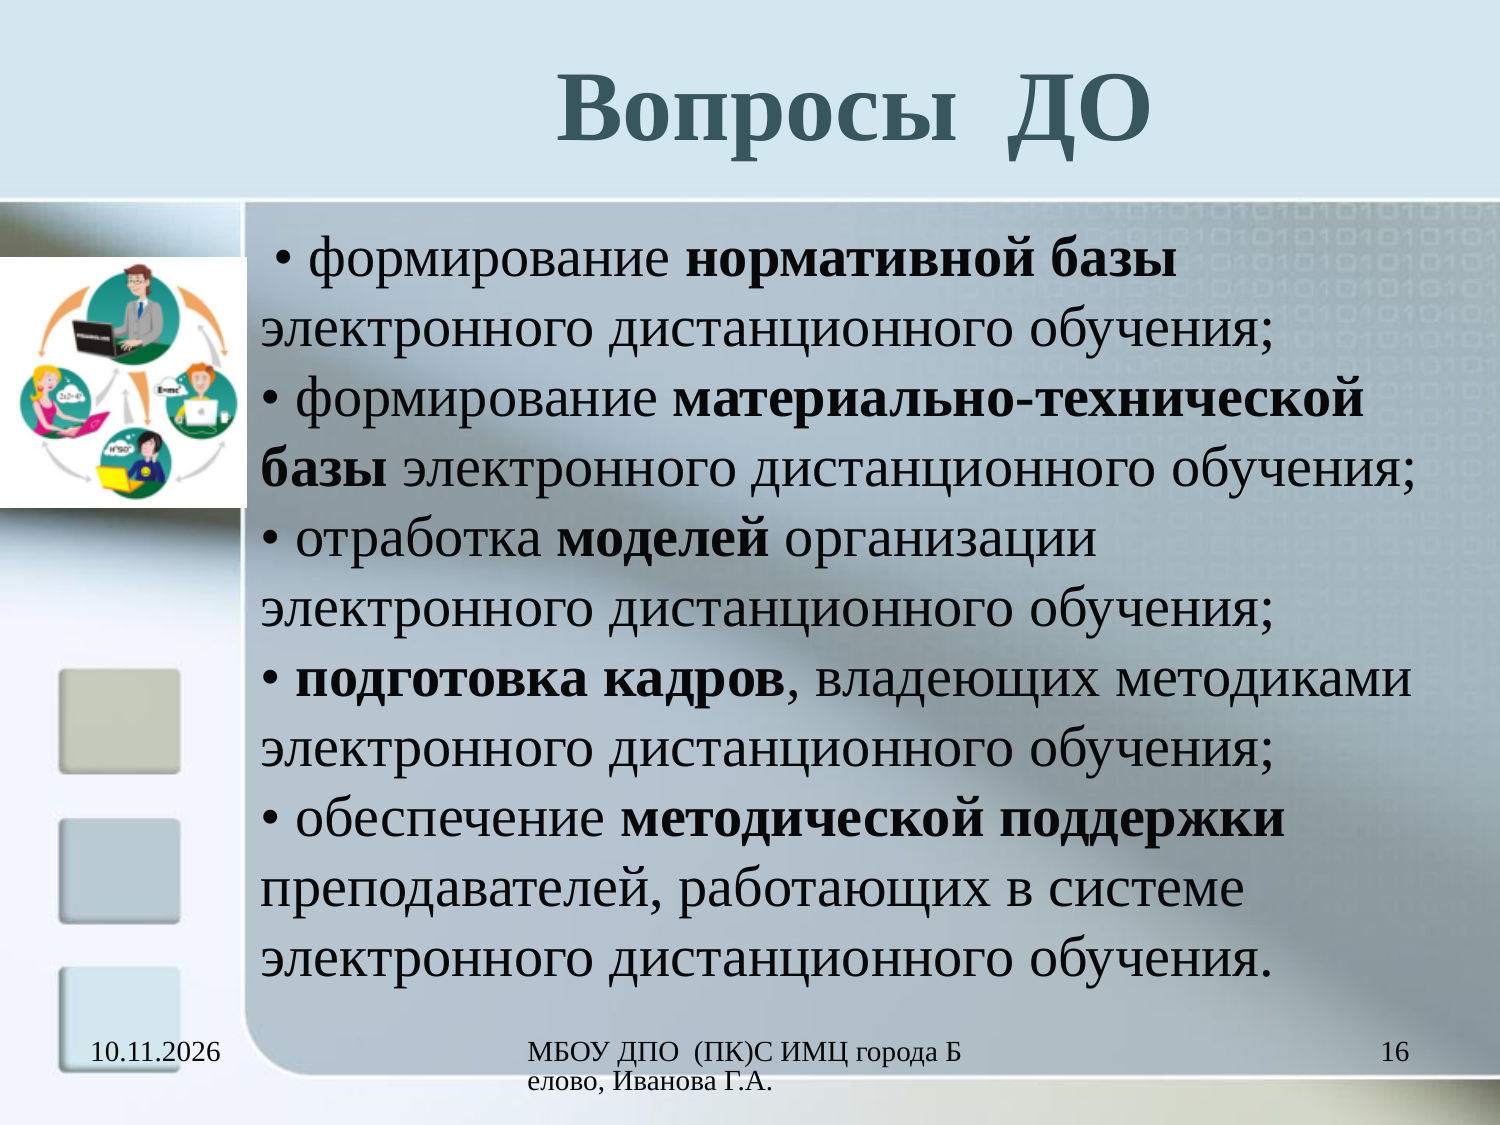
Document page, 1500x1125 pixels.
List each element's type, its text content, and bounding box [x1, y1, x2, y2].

picture [0, 0, 1500, 1125]
footer МБОУ ДПО (ПК)С ИМЦ города Белово, Иванова Г.А. [512, 1024, 988, 1103]
text_box • формирование нормативной базы электронного дистанционного обучения; • формирование материально-технической базы электронного дистанционного обучения; • отработка моделей организации электронного дистанционного обучения; • подготовка кадров, владеющих методиками электронного дистанционного обучения; • обеспечение методической поддержки преподавателей, работающих в системе электронного дистанционного обучения. [246, 210, 1454, 1125]
title Вопросы ДО [249, 12, 1462, 188]
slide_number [74, 1024, 426, 1103]
slide_number 16 [1074, 1024, 1426, 1103]
